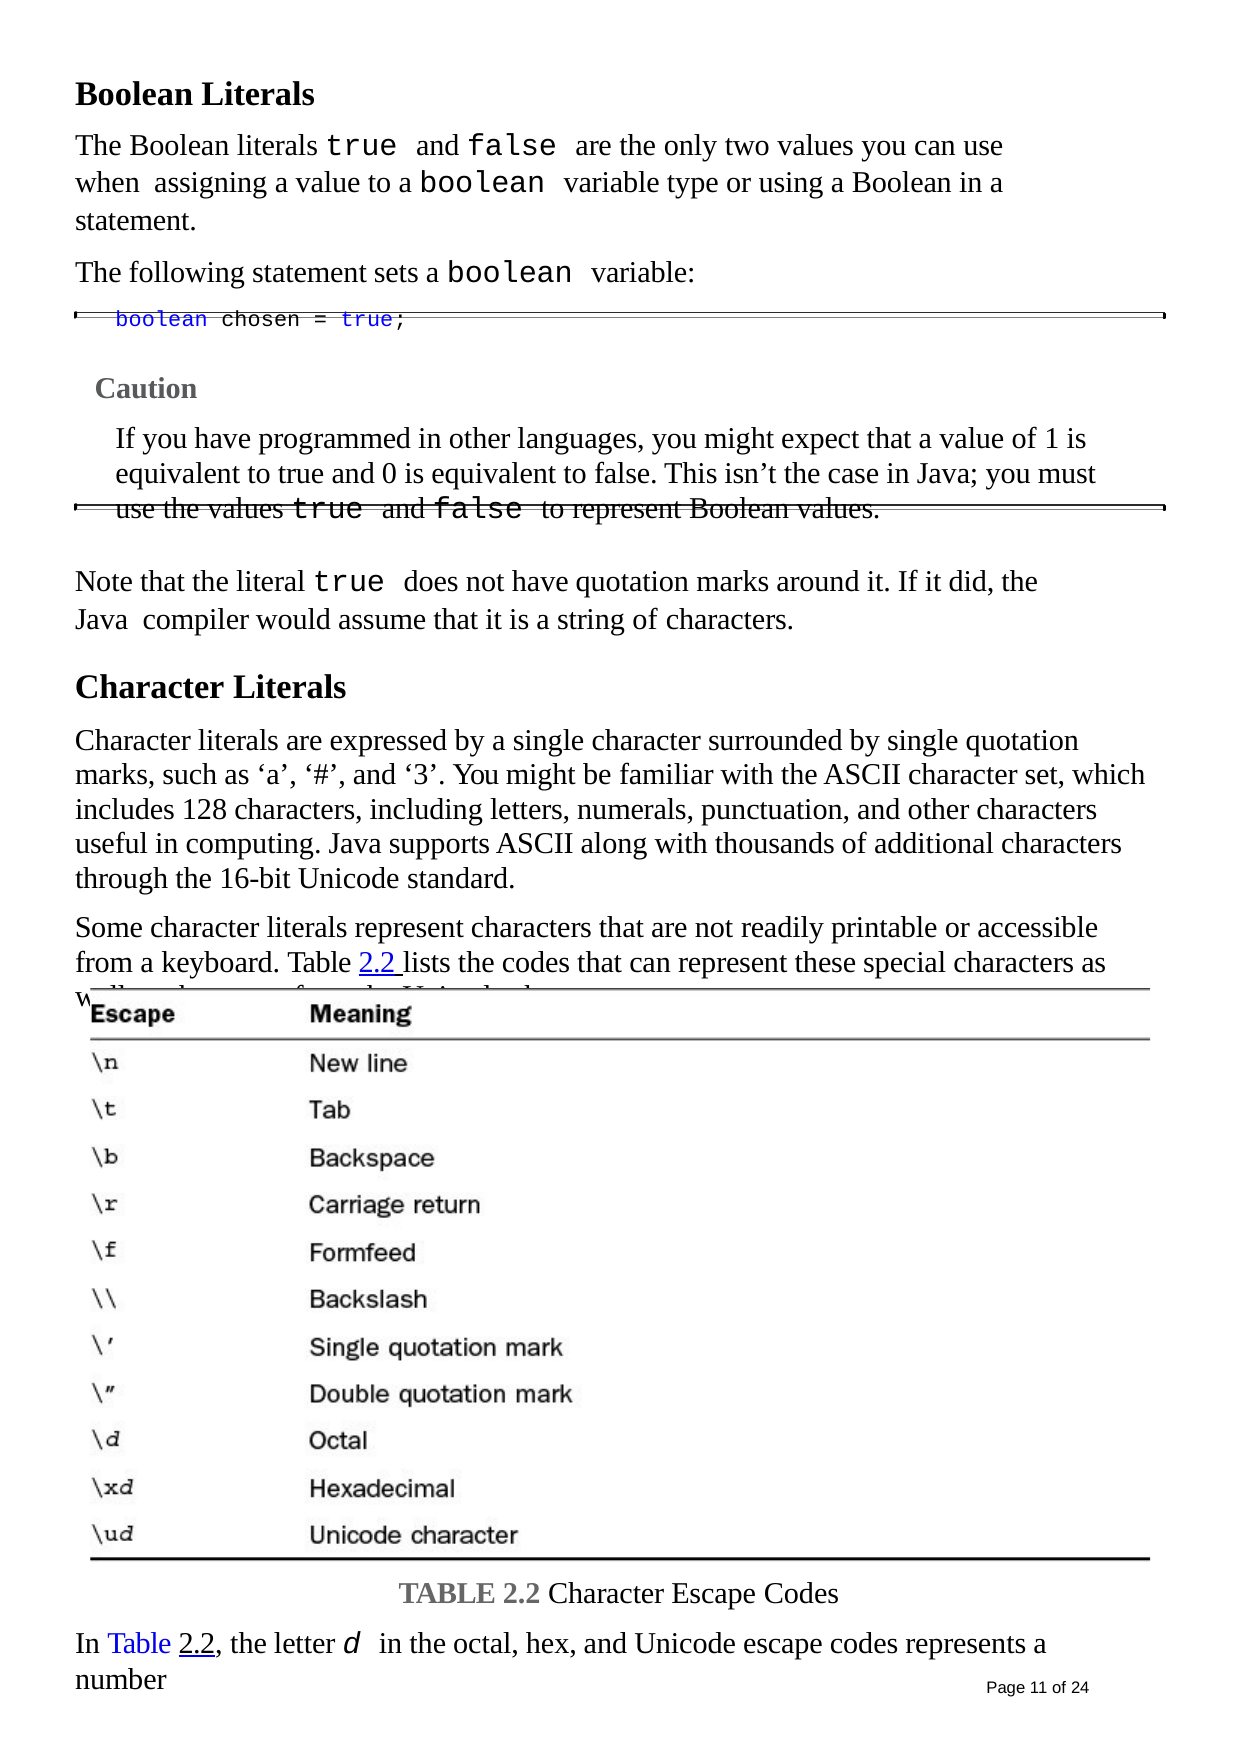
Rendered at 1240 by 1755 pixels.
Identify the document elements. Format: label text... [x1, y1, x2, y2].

text_box [89, 988, 1151, 1562]
text_box Boolean Literals The Boolean literals true and false are the only two values you can use when assigning a value to a boolean variable type or using a Boolean in a statement. The following statement sets a boolean variable: boolean chosen = true; Caution If you have programmed in other languages, you might expect that a value of 1 is equivalent to true and 0 is equivalent to false. This isn’t the case in Java; you must use the values true and false to represent Boolean values. Note that the literal true does not have quotation marks around it. If it did, the Java compiler would assume that it is a string of characters. Character Literals Character literals are expressed by a single character surrounded by single quotation marks, such as ‘a’, ‘#’, and ‘3’. You might be familiar with the ASCII character set, which includes 128 characters, including letters, numerals, punctuation, and other characters useful in computing. Java supports ASCII along with thousands of additional characters through the 16-bit Unicode standard. Some character literals represent characters that are not readily printable or accessible from a keyboard. Table 2.2 lists the codes that can represent these special characters as well as characters from the Unicode character set. [72, 52, 1161, 1013]
text_box TABLE 2.2 Character Escape Codes In Table 2.2, the letter d in the octal, hex, and Unicode escape codes represents a number [72, 1558, 1146, 1696]
slide_number Page 10 of 24 [984, 1676, 1093, 1755]
